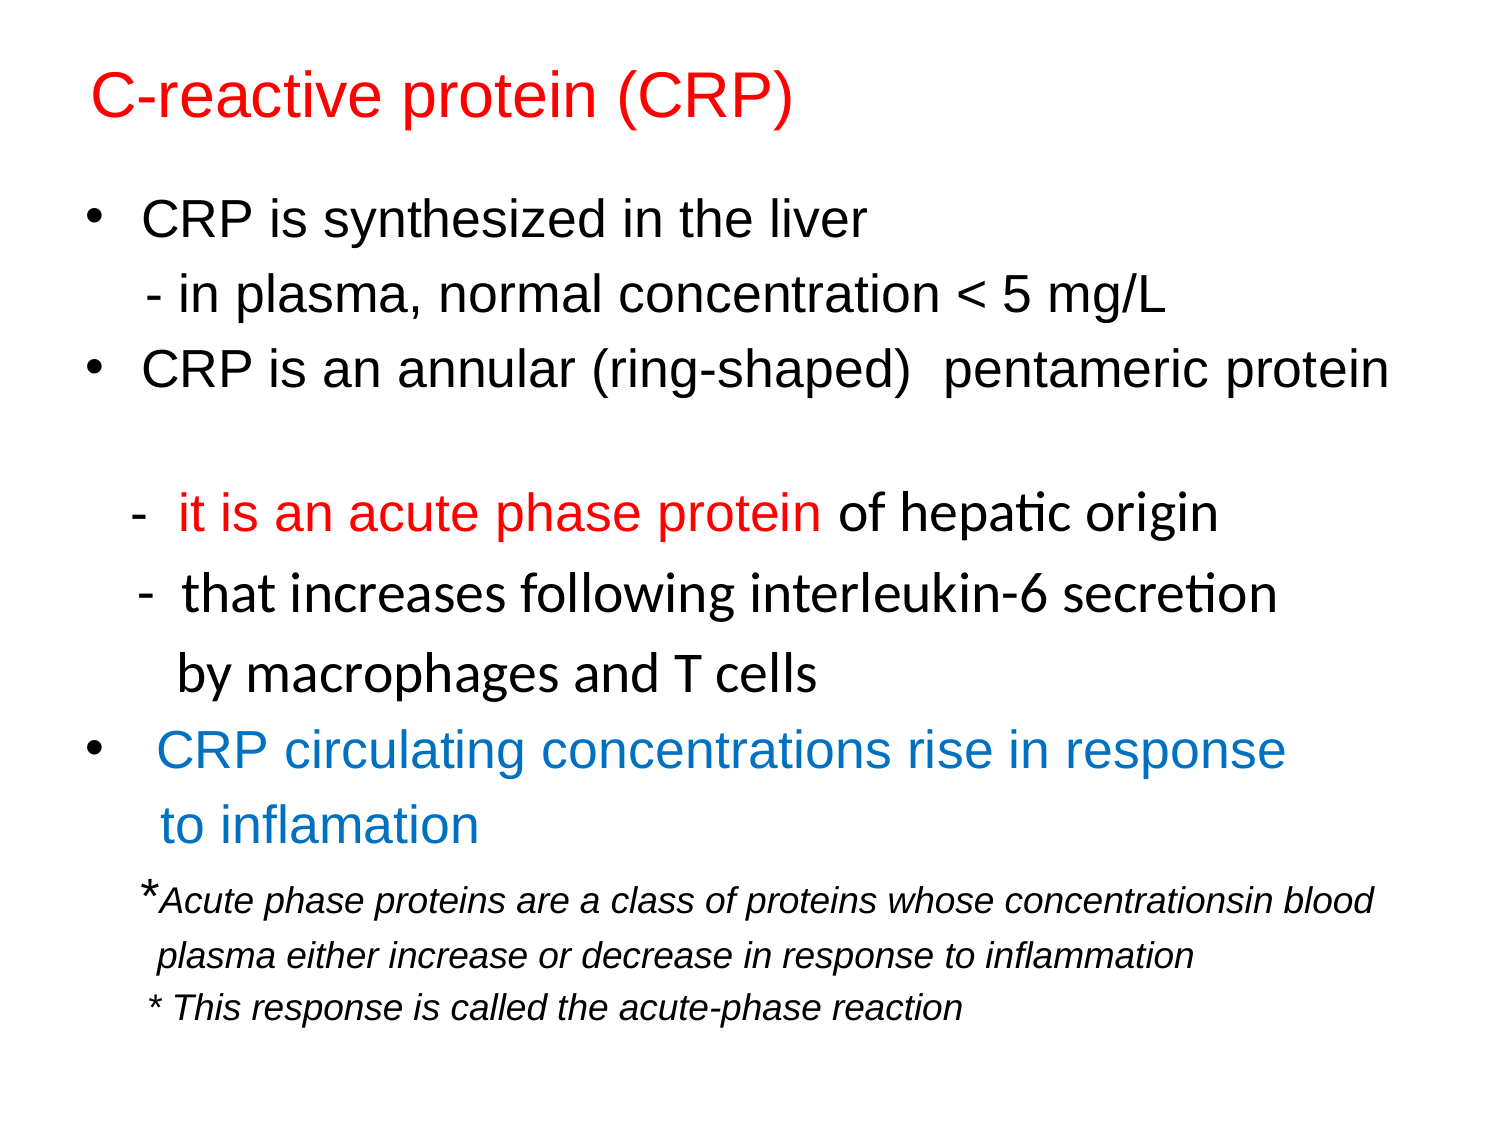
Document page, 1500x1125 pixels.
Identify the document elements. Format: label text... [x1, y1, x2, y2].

title C-reactive protein (CRP) [75, 45, 1425, 233]
list CRP is synthesized in the liver - in plasma, normal concentration < 5 mg/L CRP is an annular (ring-shaped) pentameric protein - it is an acute phase protein of hepatic origin - that increases following interleukin-6 secretion by macrophages and T cells CRP circulating concentrations rise in response to inflamation *Acute phase proteins are a class of proteins whose concentrationsin blood plasma either increase or decrease in response to inflammation * This response is called the acute-phase reaction [70, 175, 1421, 1043]
